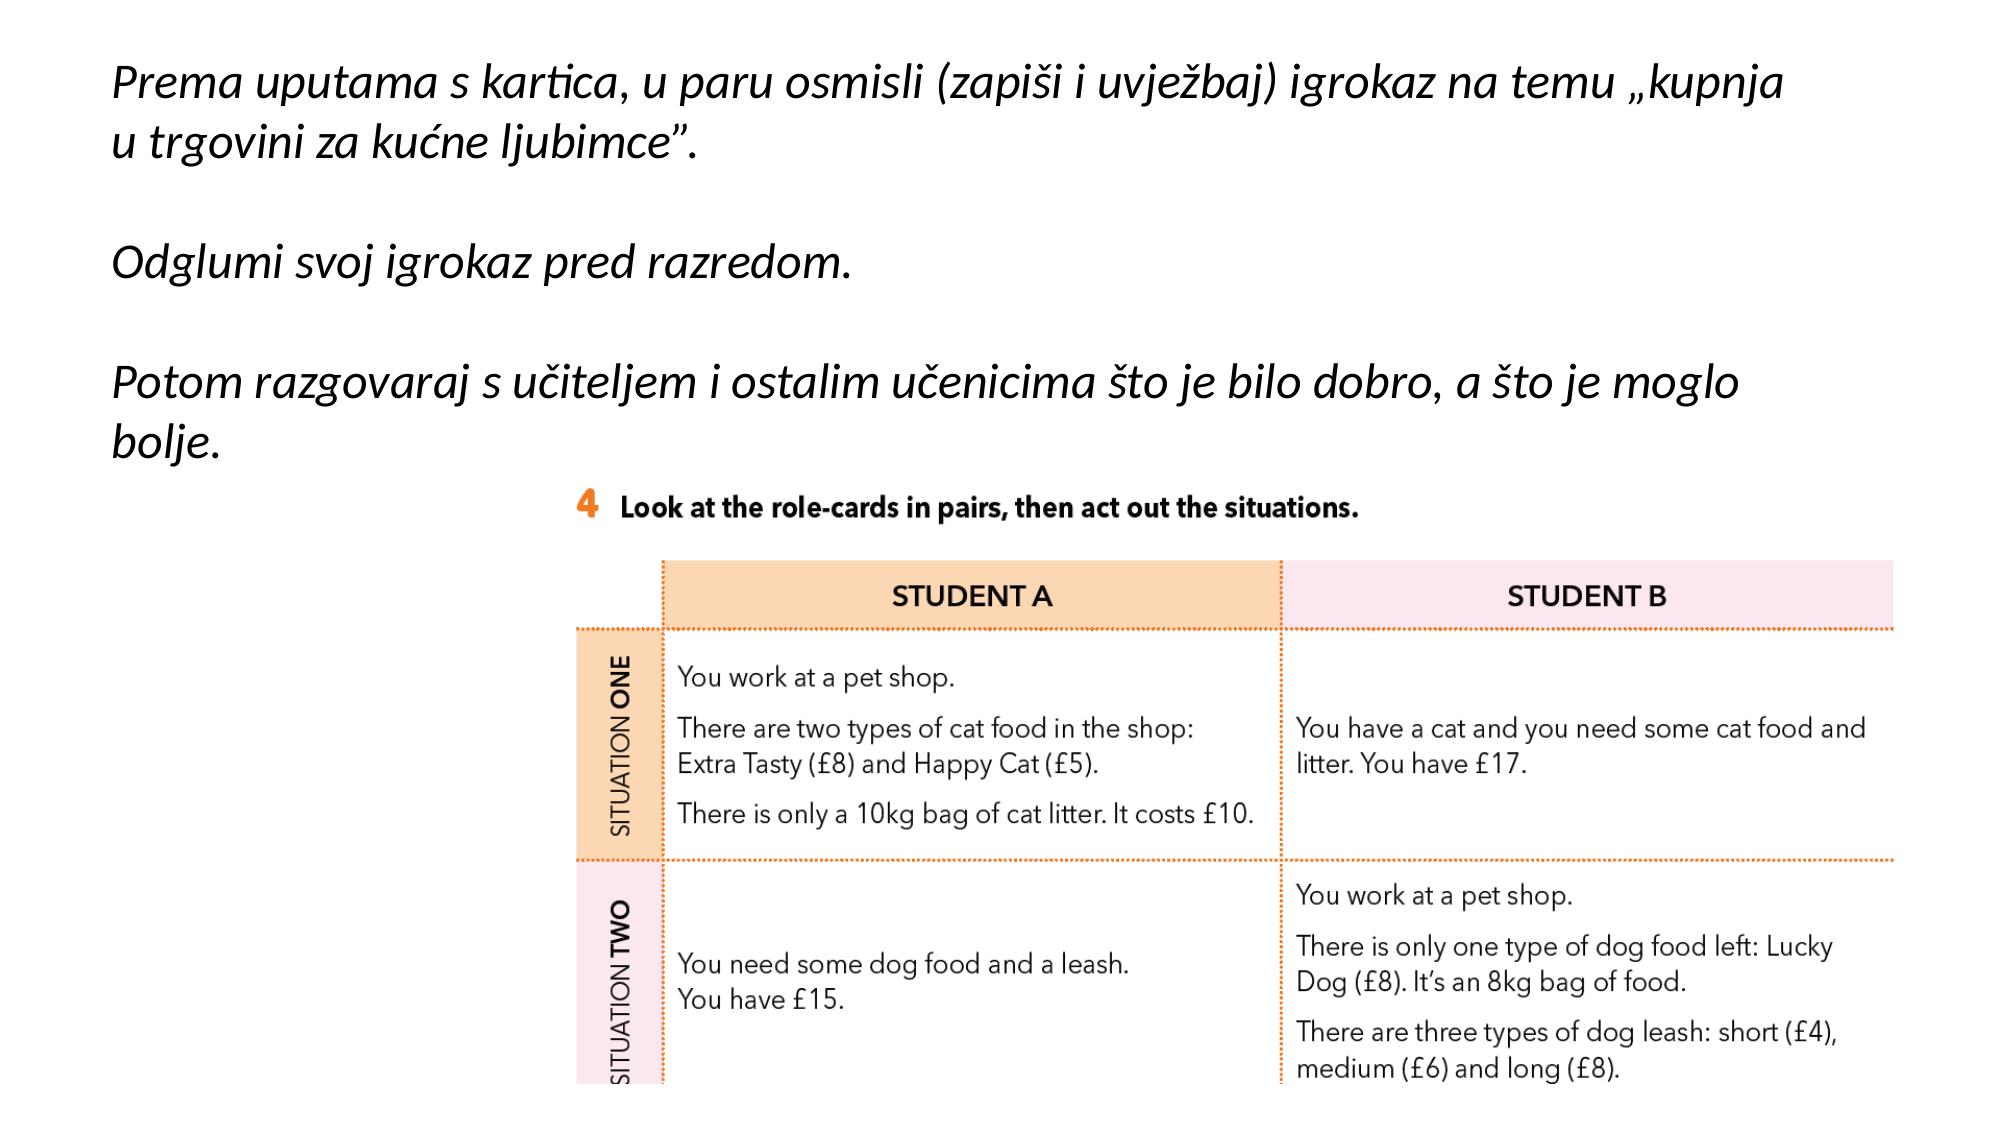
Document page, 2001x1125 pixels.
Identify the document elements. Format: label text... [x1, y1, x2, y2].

picture [545, 480, 1903, 1084]
text_box Prema uputama s kartica, u paru osmisli (zapiši i uvježbaj) igrokaz na temu „kupnja u trgovini za kućne ljubimce”. Odglumi svoj igrokaz pred razredom. Potom razgovaraj s učiteljem i ostalim učenicima što je bilo dobro, a što je moglo bolje. [97, 41, 1814, 476]
